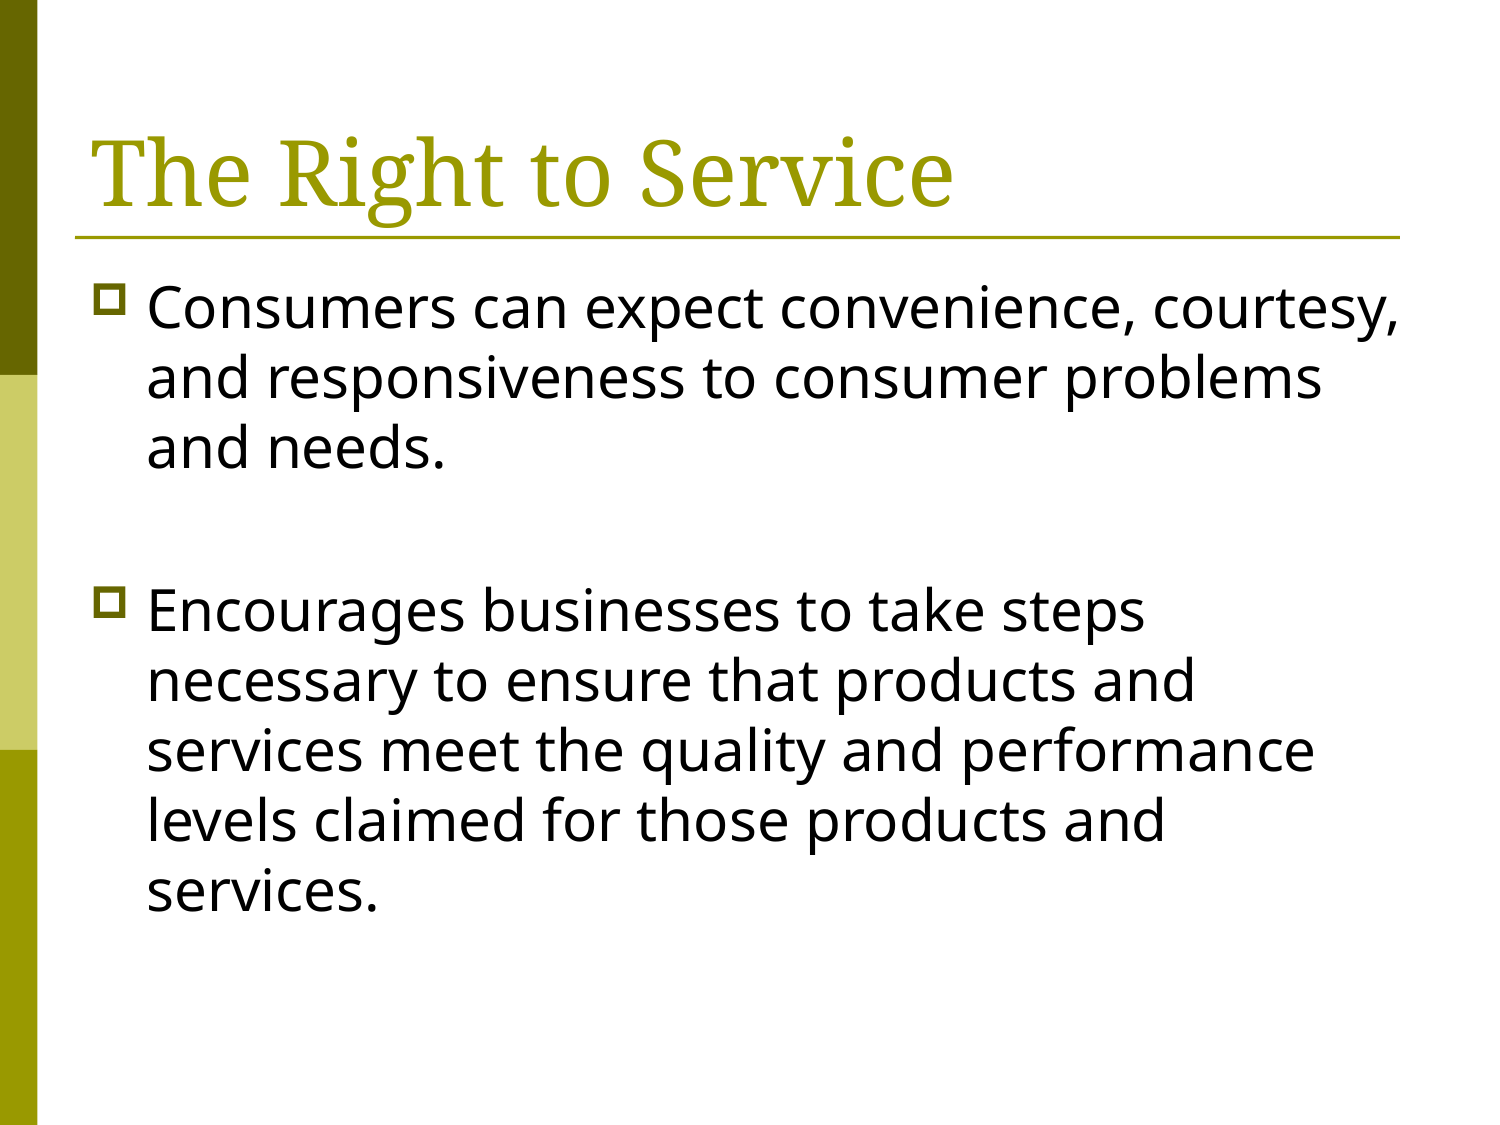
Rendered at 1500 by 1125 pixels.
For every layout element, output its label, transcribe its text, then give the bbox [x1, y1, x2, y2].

title The Right to Service [74, 45, 1426, 233]
list Consumers can expect convenience, courtesy, and responsiveness to consumer problems and needs. Encourages businesses to take steps necessary to ensure that products and services meet the quality and performance levels claimed for those products and services. [74, 262, 1426, 1006]
